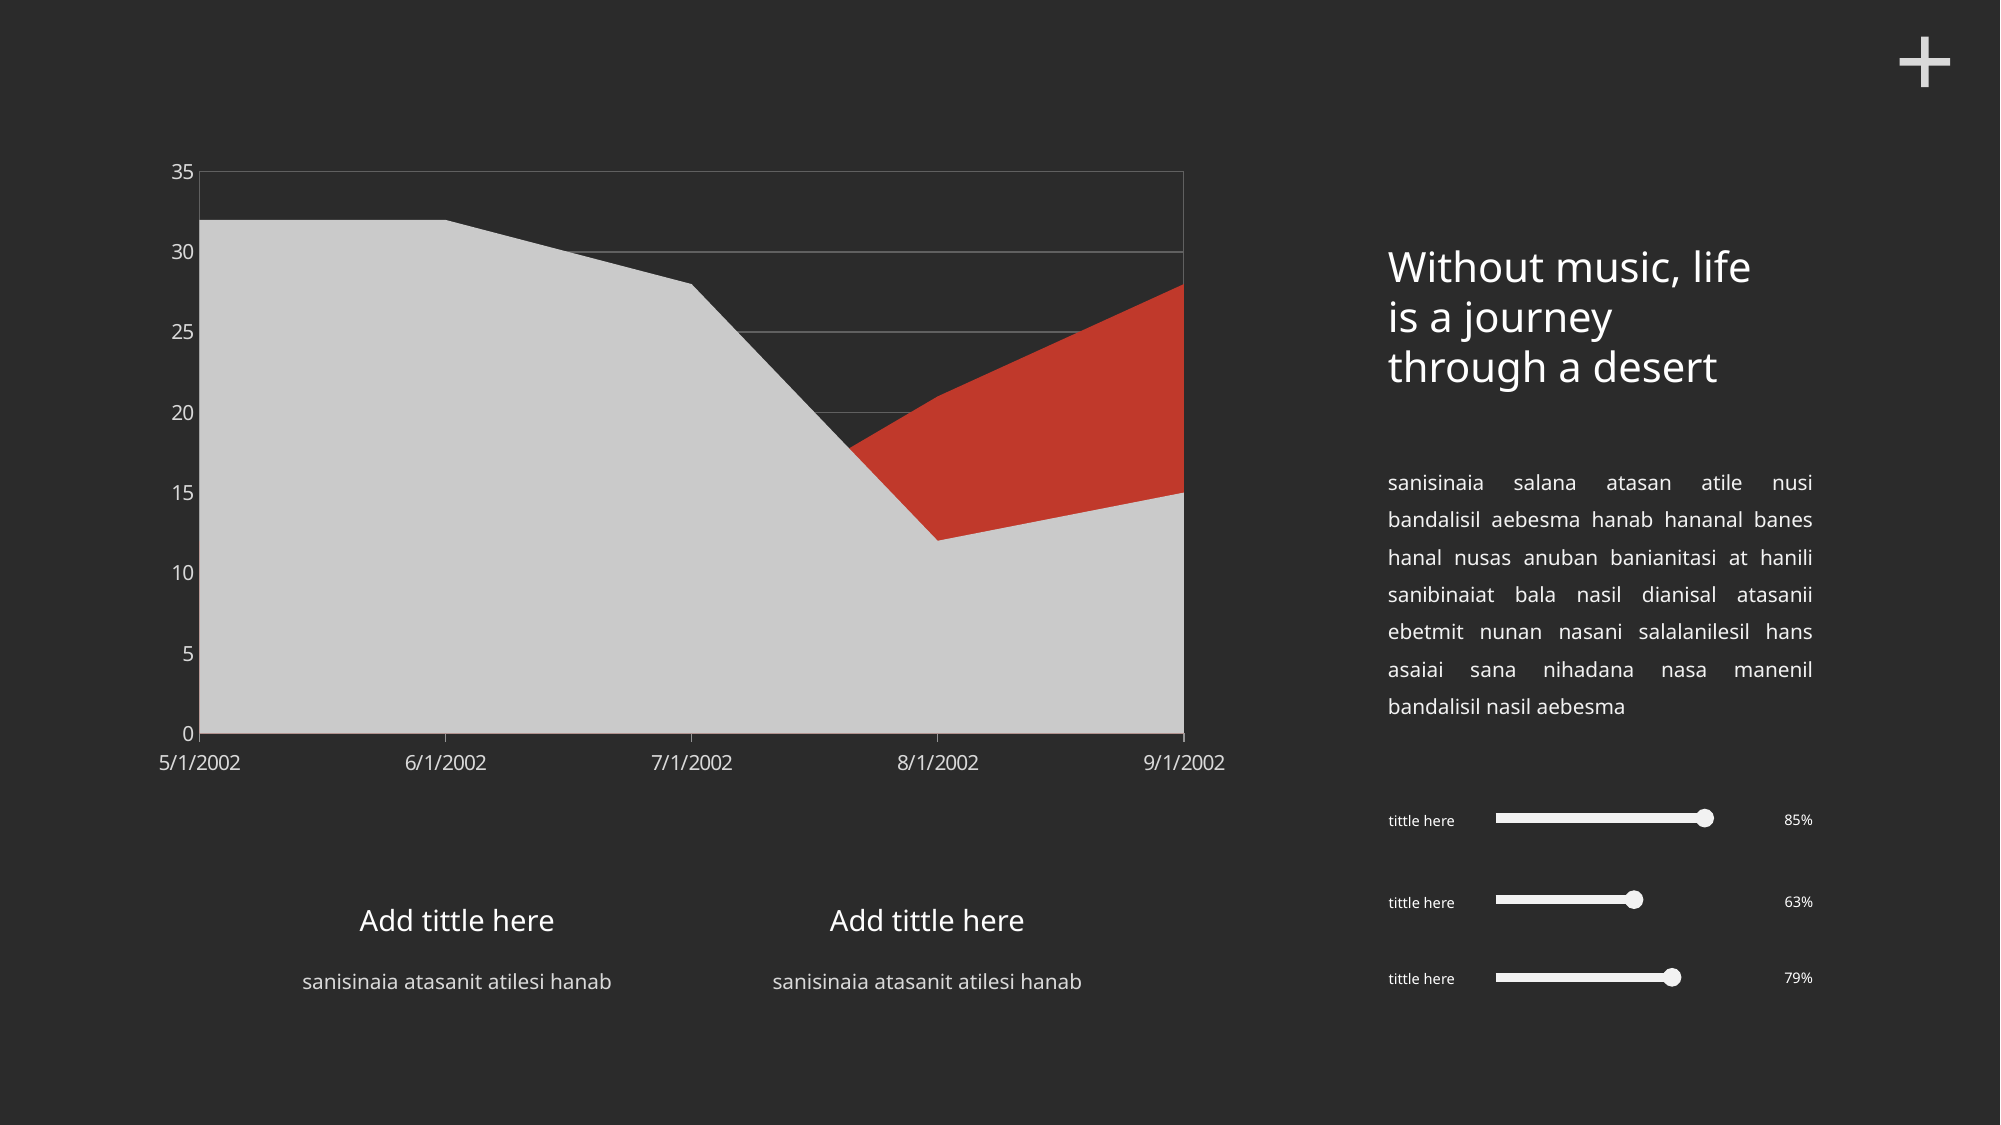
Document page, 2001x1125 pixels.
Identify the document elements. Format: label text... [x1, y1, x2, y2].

text_box sanisinaia salana atasan atile nusi bandalisil aebesma hanab hananal banes hanal nusas anuban banianitasi at hanili sanibinaiat bala nasil dianisal atasanii ebetmit nunan nasani salalanilesil hans asaiai sana nihadana nasa manenil bandalisil nasil aebesma [1373, 449, 1828, 727]
chart [136, 144, 1247, 790]
text_box Without music, life is a journey through a desert [1373, 233, 1805, 398]
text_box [1373, 794, 1828, 993]
text_box [1899, 36, 1951, 88]
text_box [253, 894, 1131, 998]
